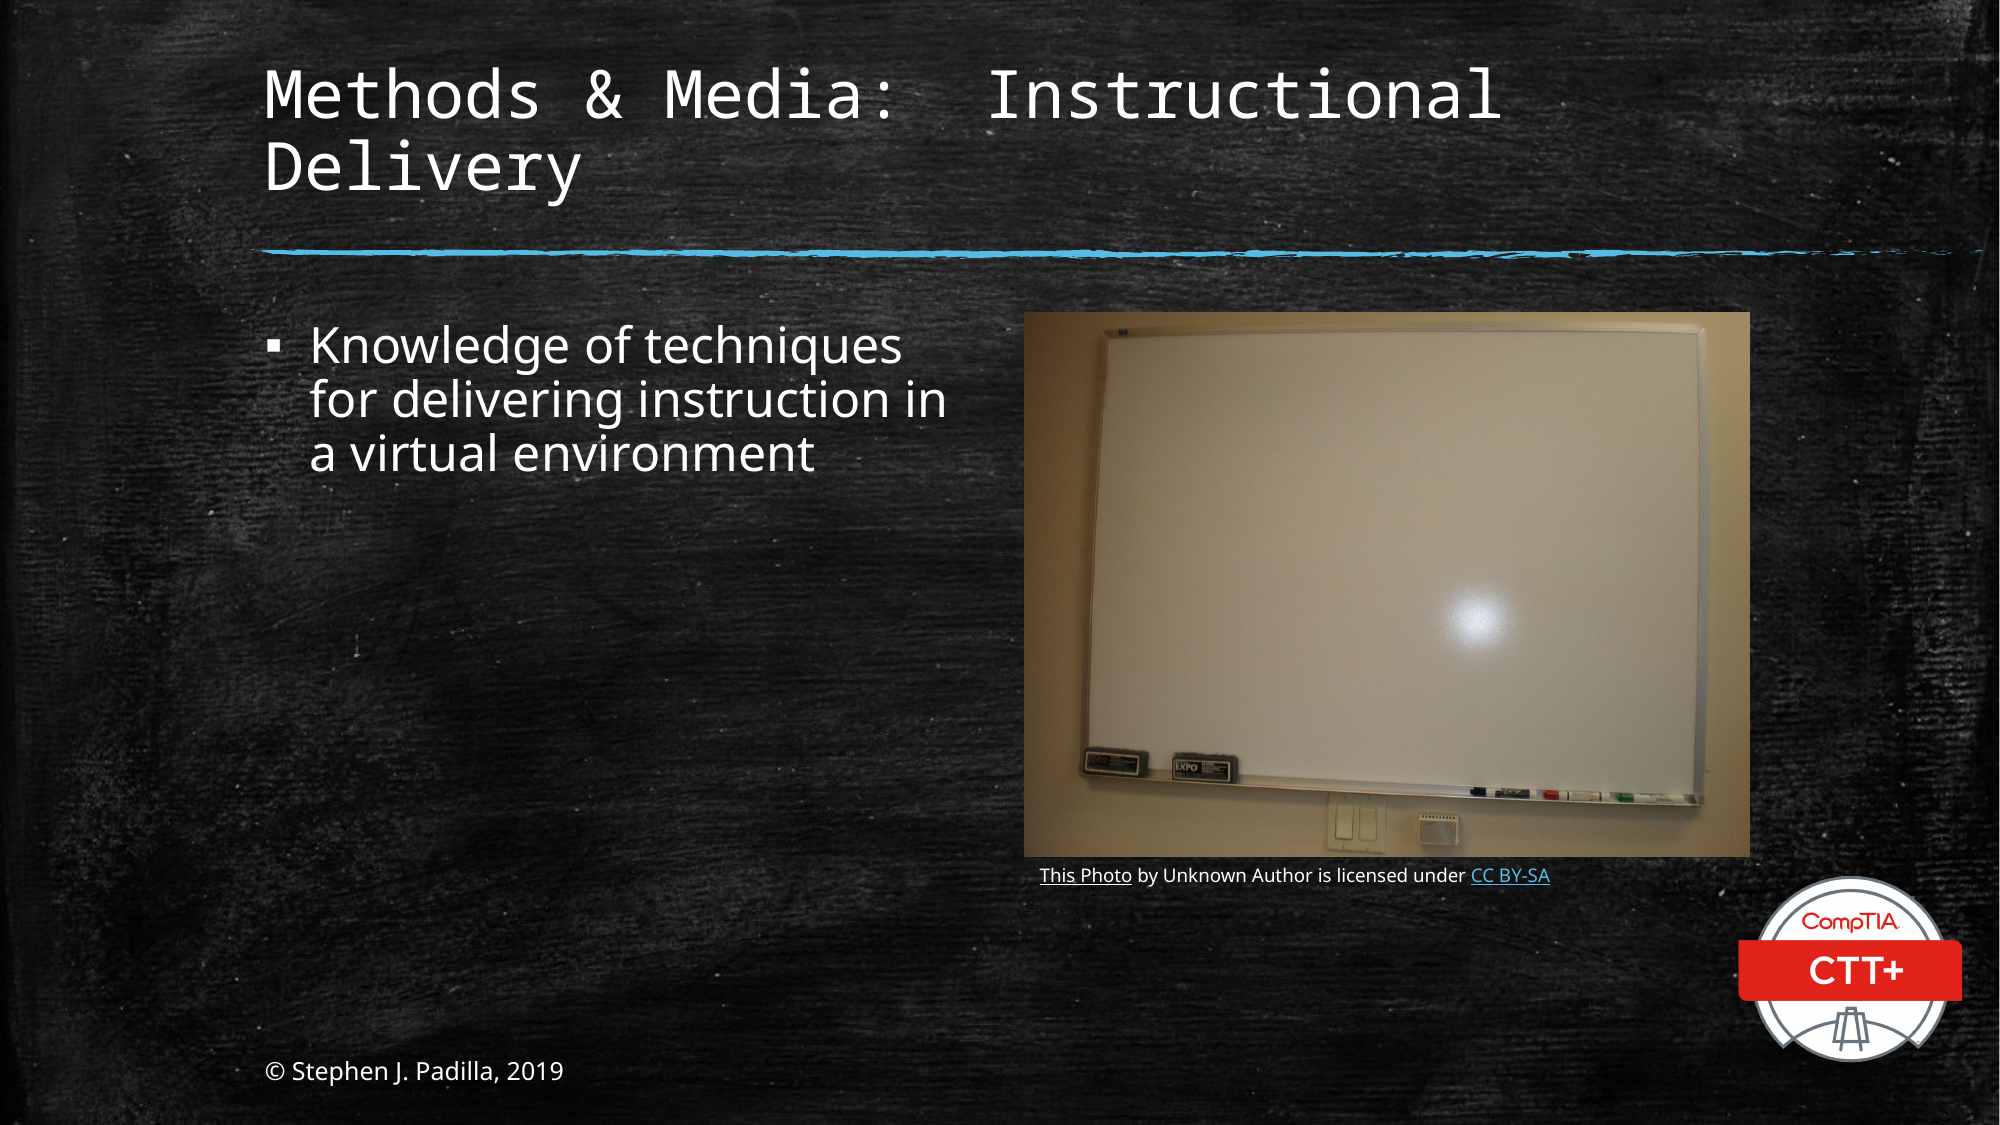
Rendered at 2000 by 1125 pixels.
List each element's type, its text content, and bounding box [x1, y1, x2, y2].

text_box This Photo by Unknown Author is licensed under CC BY-SA [1024, 857, 1699, 897]
list Knowledge of techniques for delivering instruction in a virtual environment [249, 312, 975, 1013]
picture [1024, 312, 2000, 1125]
title Methods & Media: Instructional Delivery [249, 45, 1750, 213]
footer © Stephen J. Padilla, 2019 [249, 1050, 1288, 1096]
